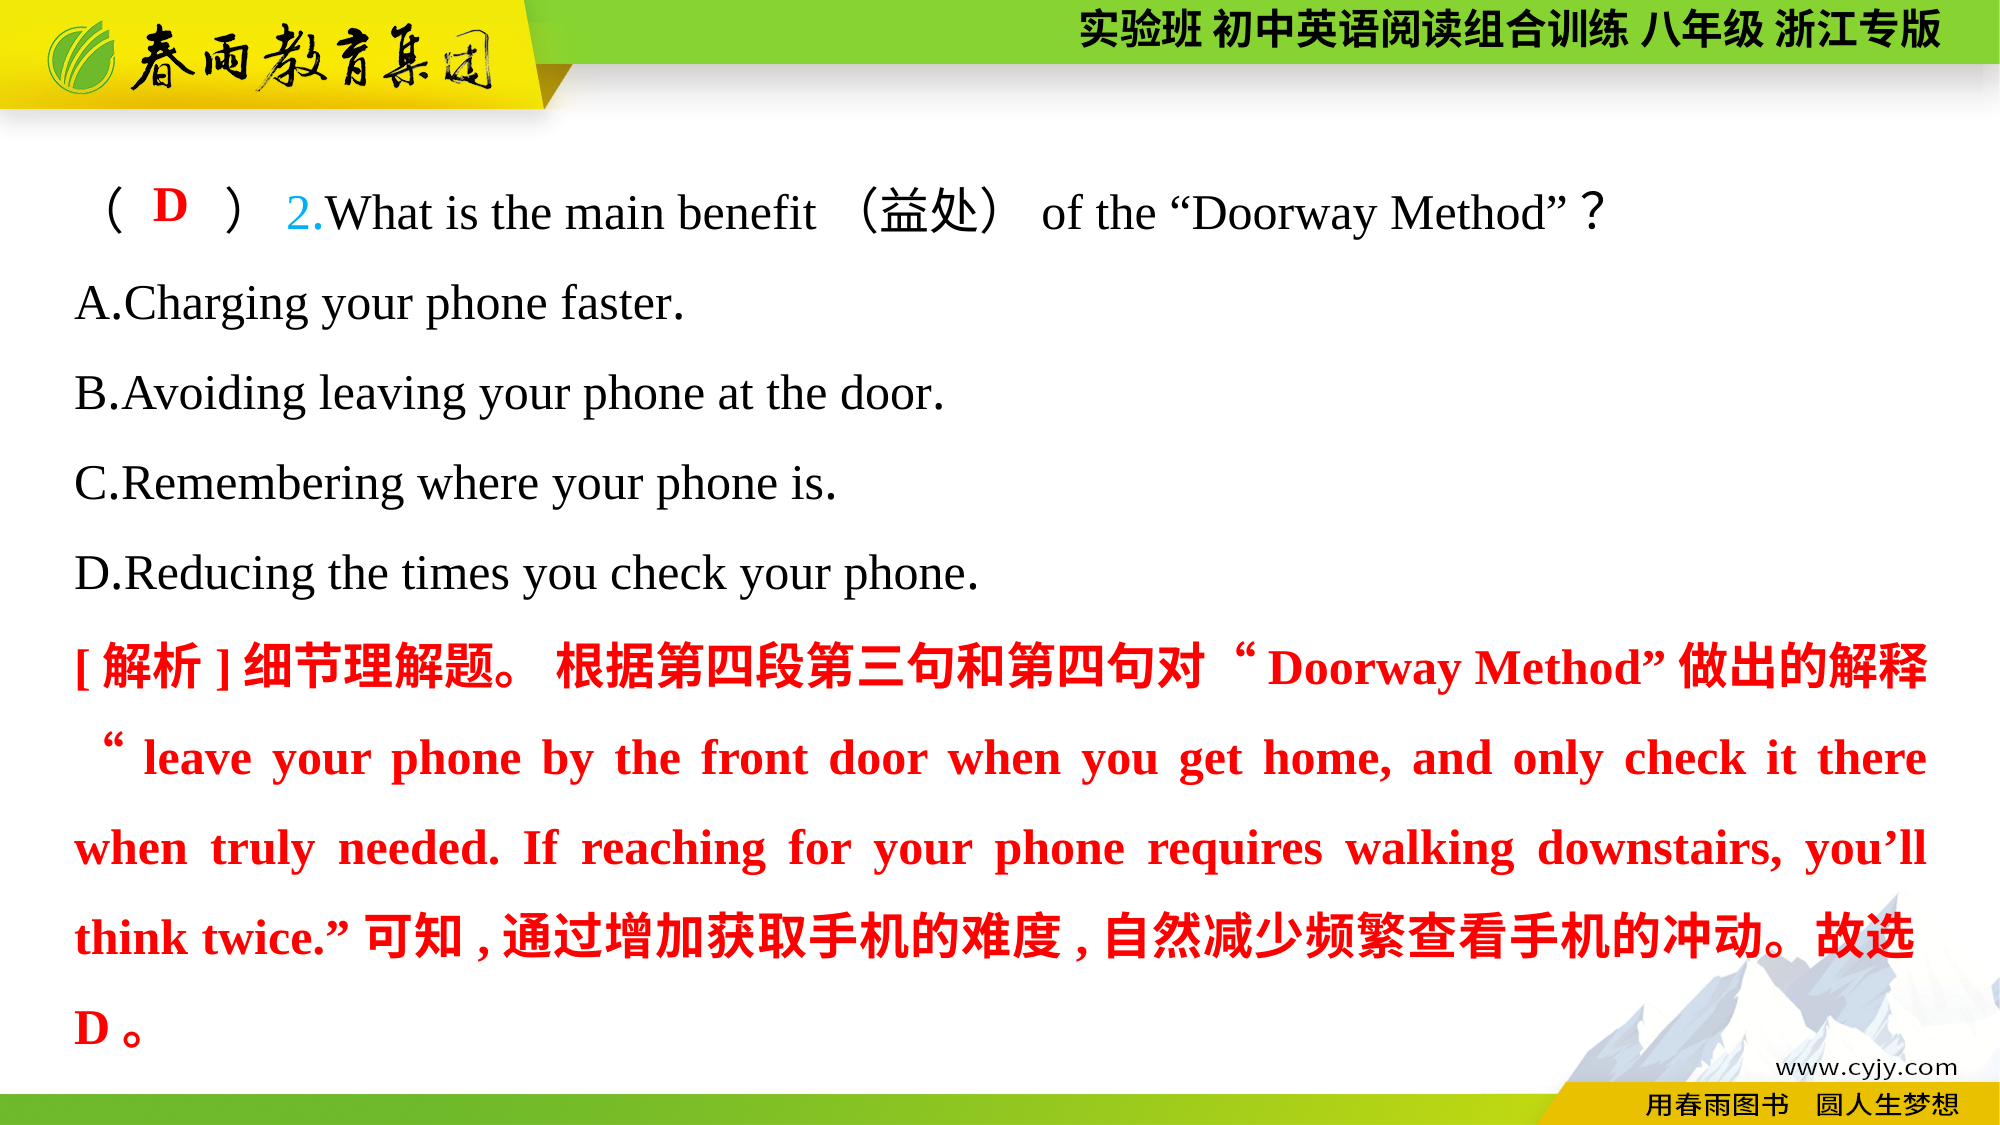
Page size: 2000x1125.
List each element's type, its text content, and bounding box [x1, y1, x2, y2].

text_box D [138, 163, 204, 239]
text_box [解析]细节理解题。 根据第四段第三句和第四句对“Doorway Method”做出的解释“leave your phone by the front door when you get home, and only check it there when truly needed. If reaching for your phone requires walking downstairs, you’ll think twice.”可知,通过增加获取手机的难度,自然减少频繁查看手机的冲动。故选D。 [59, 596, 1944, 1062]
list （ ）2.What is the main benefit（益处）of the “Doorway Method”？ A.Charging your phone faster. B.Avoiding leaving your phone at the door. C.Remembering where your phone is. D.Reducing the times you check your phone. [59, 142, 1944, 596]
picture [0, 0, 2000, 1125]
